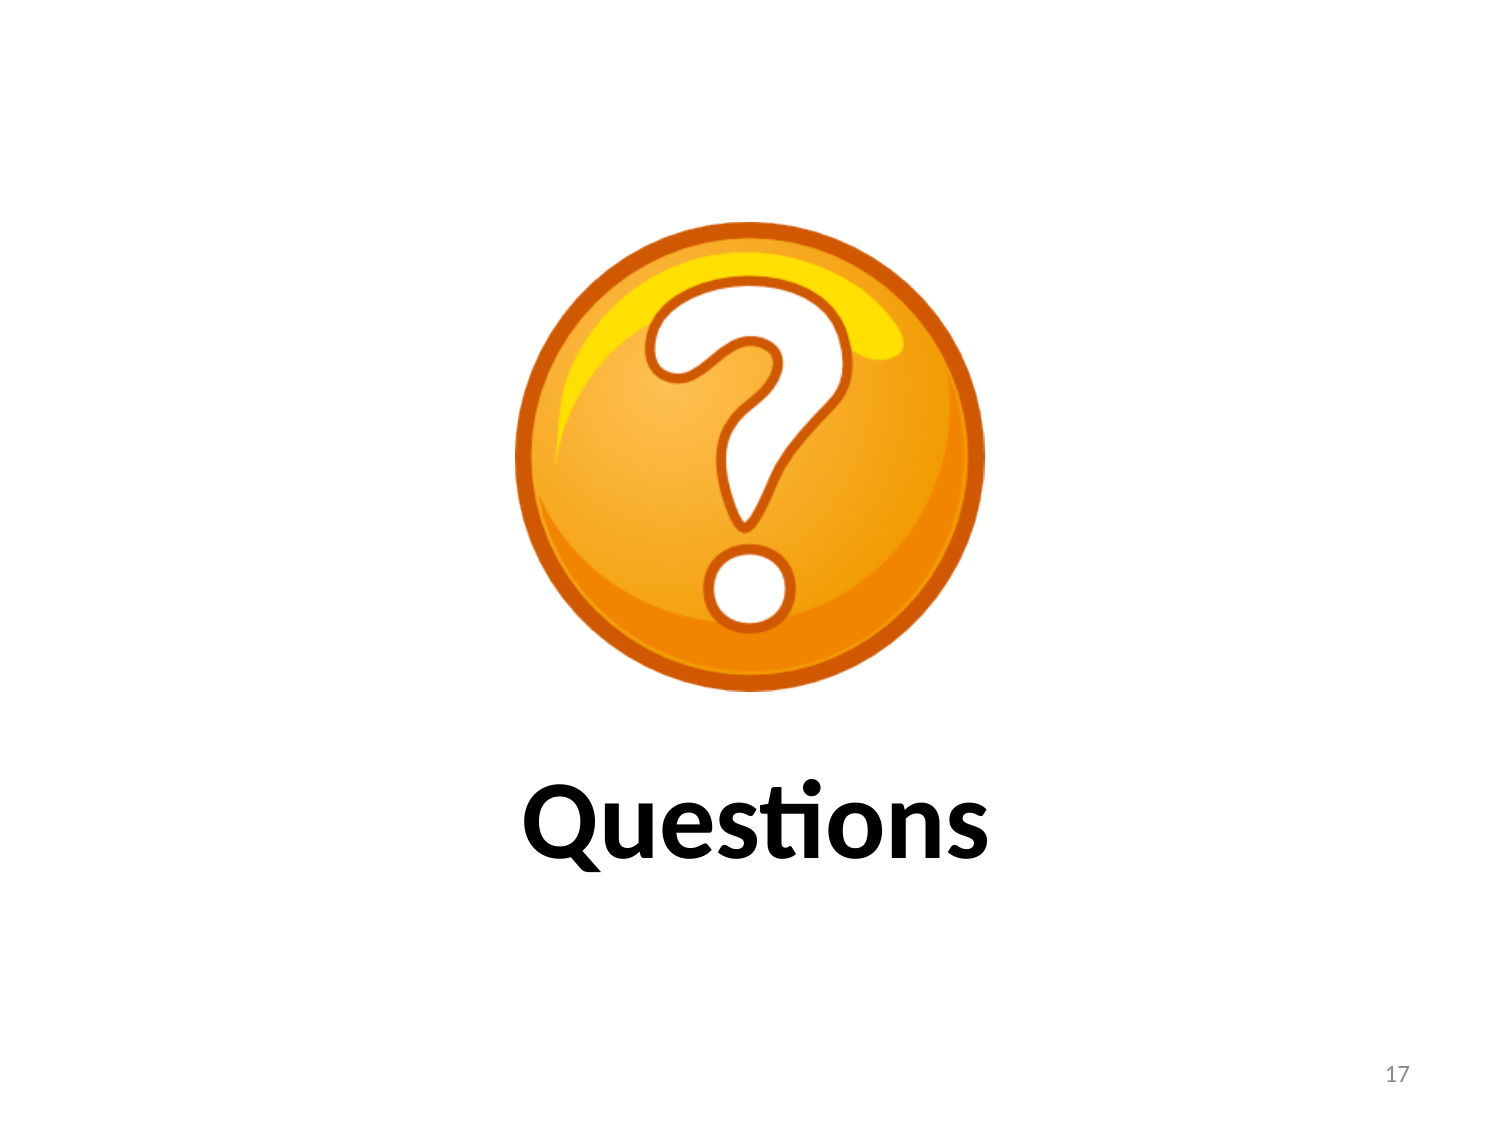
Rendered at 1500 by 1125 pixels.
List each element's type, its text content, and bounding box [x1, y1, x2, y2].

slide_number 17 [1074, 1042, 1425, 1103]
text_box Questions [507, 738, 1007, 888]
picture [515, 222, 985, 692]
